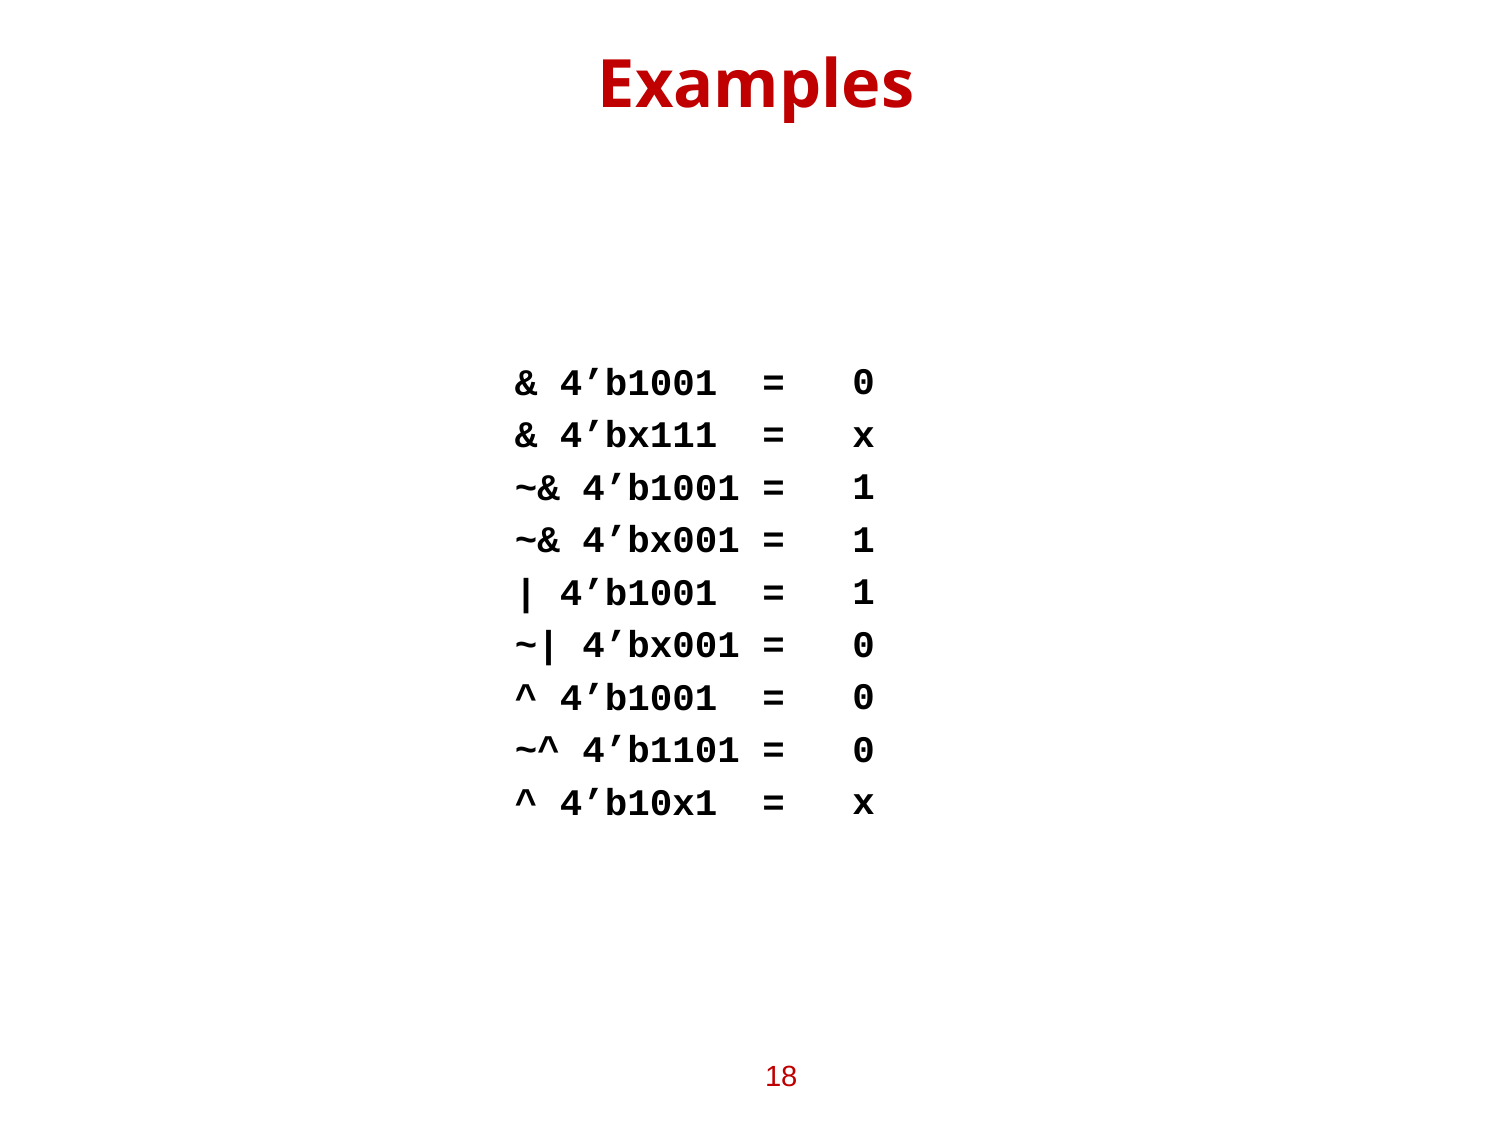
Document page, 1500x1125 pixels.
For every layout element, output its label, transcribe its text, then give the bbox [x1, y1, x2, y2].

title Examples [124, 12, 1388, 151]
text_box & 4’b1001 = & 4’bx111 = ~& 4’b1001 = ~& 4’bx001 = | 4’b1001 = ~| 4’bx001 = ^ 4’b1001 = ~^ 4’b1101 = ^ 4’b10x1 = [500, 350, 1063, 900]
slide_number 18 [649, 1049, 913, 1125]
text_box 0 x 1 1 1 0 0 0 x [837, 349, 1188, 863]
